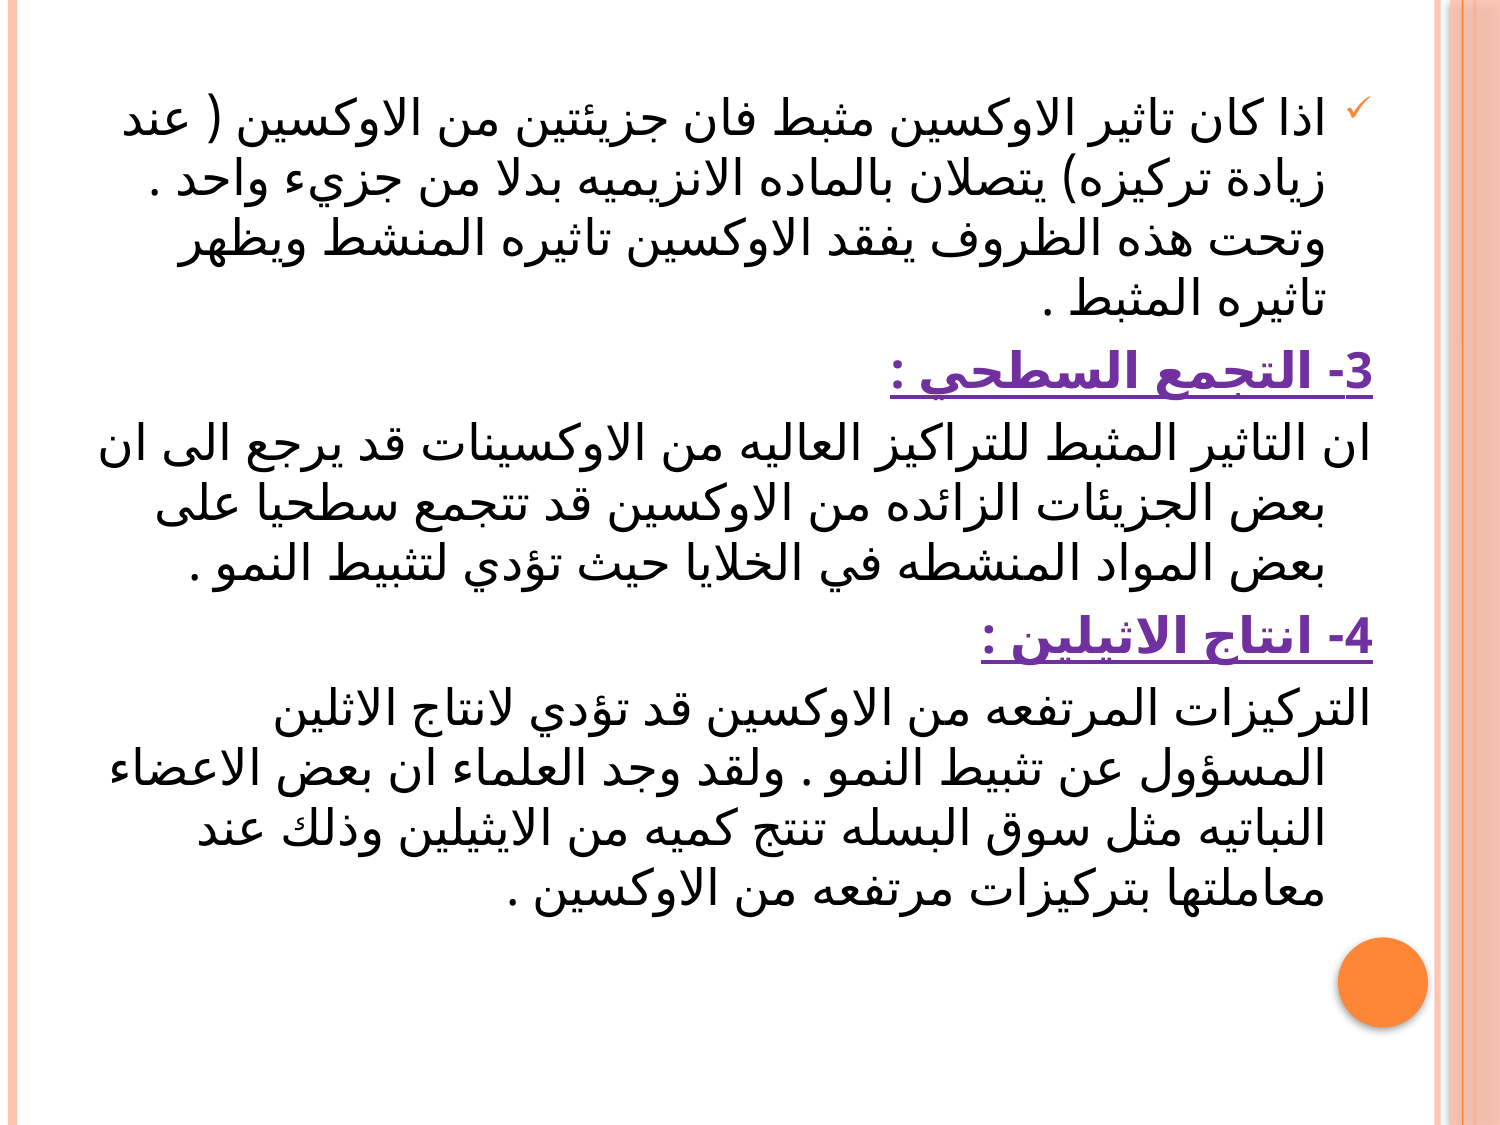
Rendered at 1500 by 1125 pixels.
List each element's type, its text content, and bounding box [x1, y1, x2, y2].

list اذا كان تاثير الاوكسين مثبط فان جزيئتين من الاوكسين ( عند زيادة تركيزه) يتصلان بالماده الانزيميه بدلا من جزيء واحد . وتحت هذه الظروف يفقد الاوكسين تاثيره المنشط ويظهر تاثيره المثبط . 3- التجمع السطحي : ان التاثير المثبط للتراكيز العاليه من الاوكسينات قد يرجع الى ان بعض الجزيئات الزائده من الاوكسين قد تتجمع سطحيا على بعض المواد المنشطه في الخلايا حيث تؤدي لتثبيط النمو . 4- انتاج الاثيلين : التركيزات المرتفعه من الاوكسين قد تؤدي لانتاج الاثلين المسؤول عن تثبيط النمو . ولقد وجد العلماء ان بعض الاعضاء النباتيه مثل سوق البسله تنتج كميه من الايثيلين وذلك عند معاملتها بتركيزات مرتفعه من الاوكسين . [64, 78, 1388, 1012]
